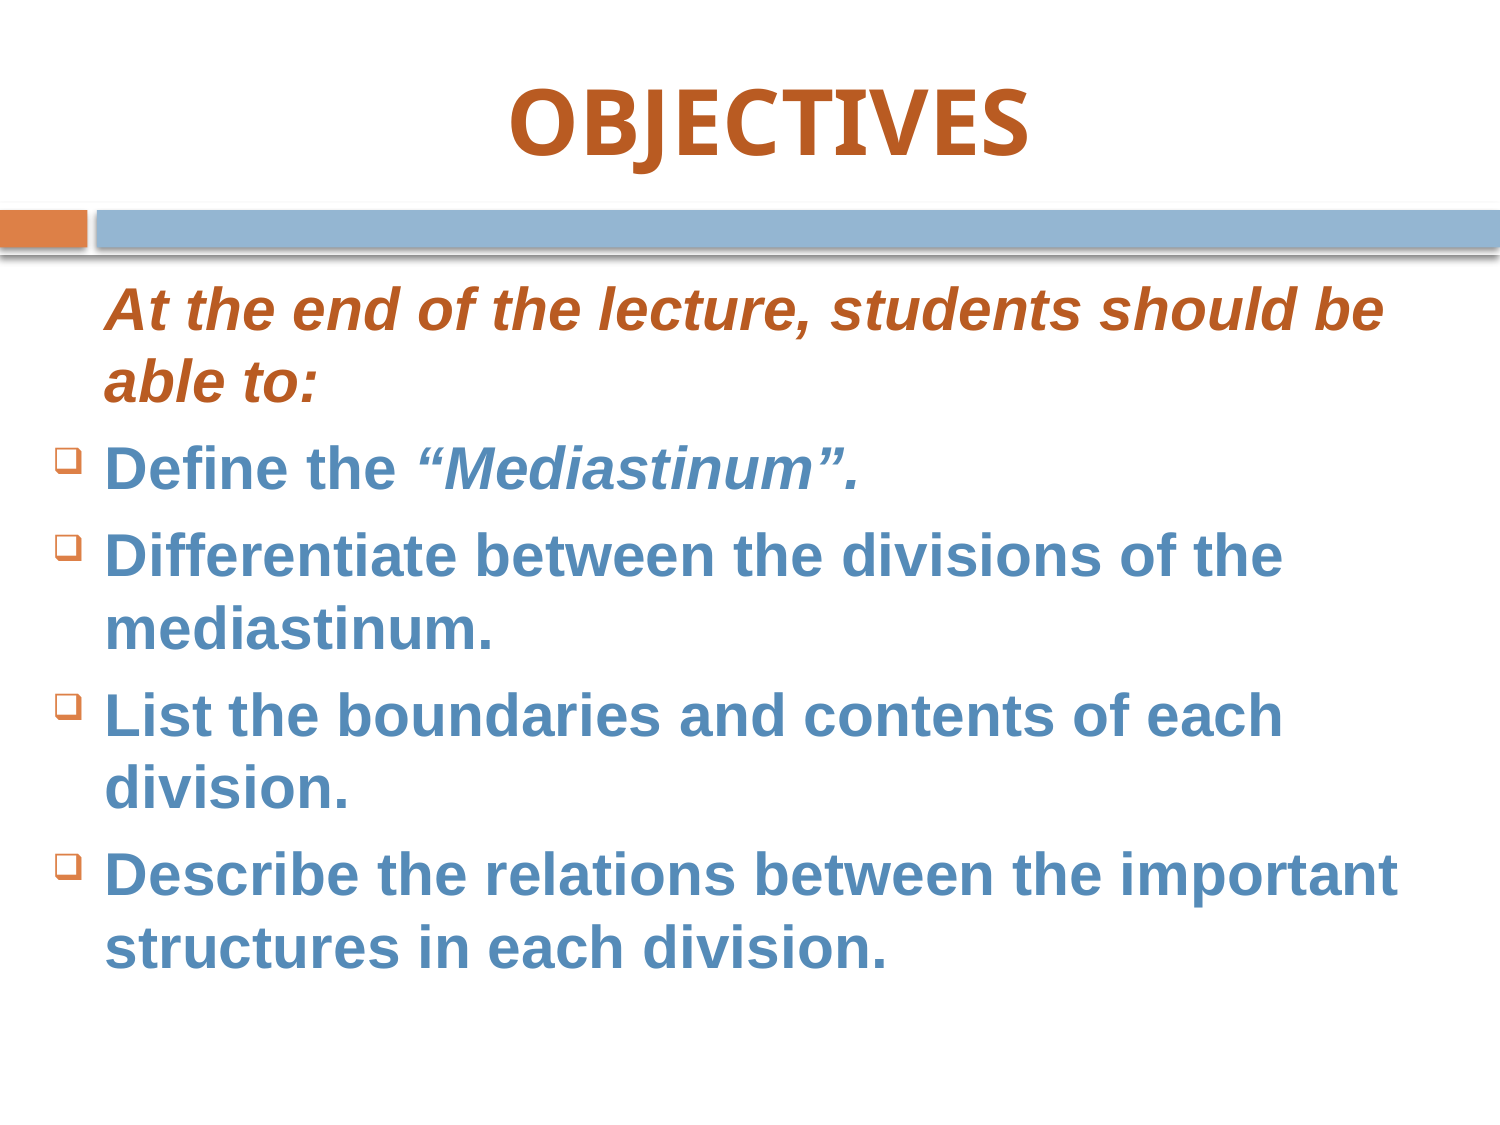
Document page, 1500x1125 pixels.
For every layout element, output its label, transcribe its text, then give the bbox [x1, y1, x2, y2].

list At the end of the lecture, students should be able to: Define the “Mediastinum”. Differentiate between the divisions of the mediastinum. List the boundaries and contents of each division. Describe the relations between the important structures in each division. [37, 262, 1463, 1088]
title OBJECTIVES [100, 37, 1438, 200]
